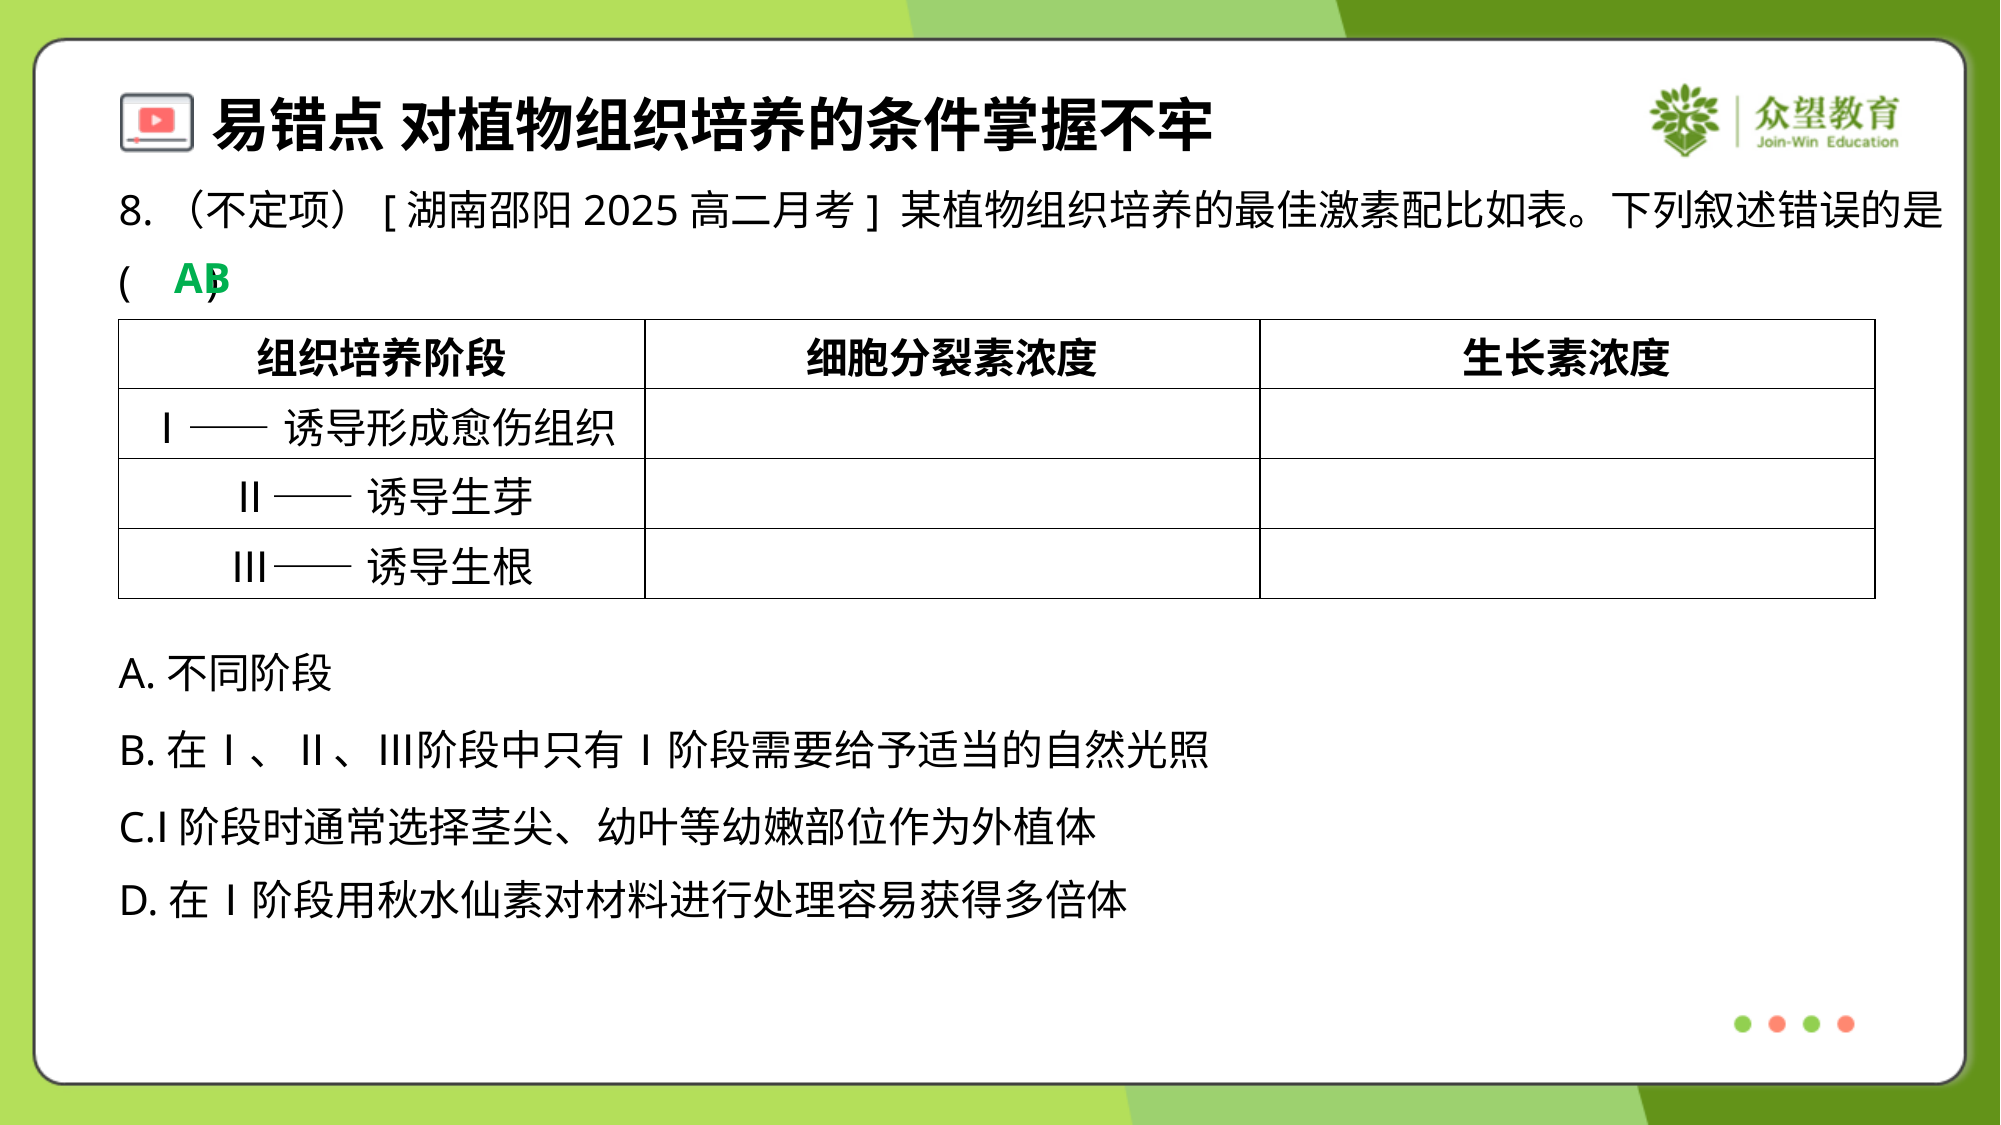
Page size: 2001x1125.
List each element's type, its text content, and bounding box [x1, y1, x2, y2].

text_box 8.（不定项）[湖南邵阳2025高二月考] 某植物组织培养的最佳激素配比如表。下列叙述错误的是 ( ) [118, 158, 1883, 298]
text_box AB [157, 230, 248, 295]
picture [0, 0, 2000, 1125]
